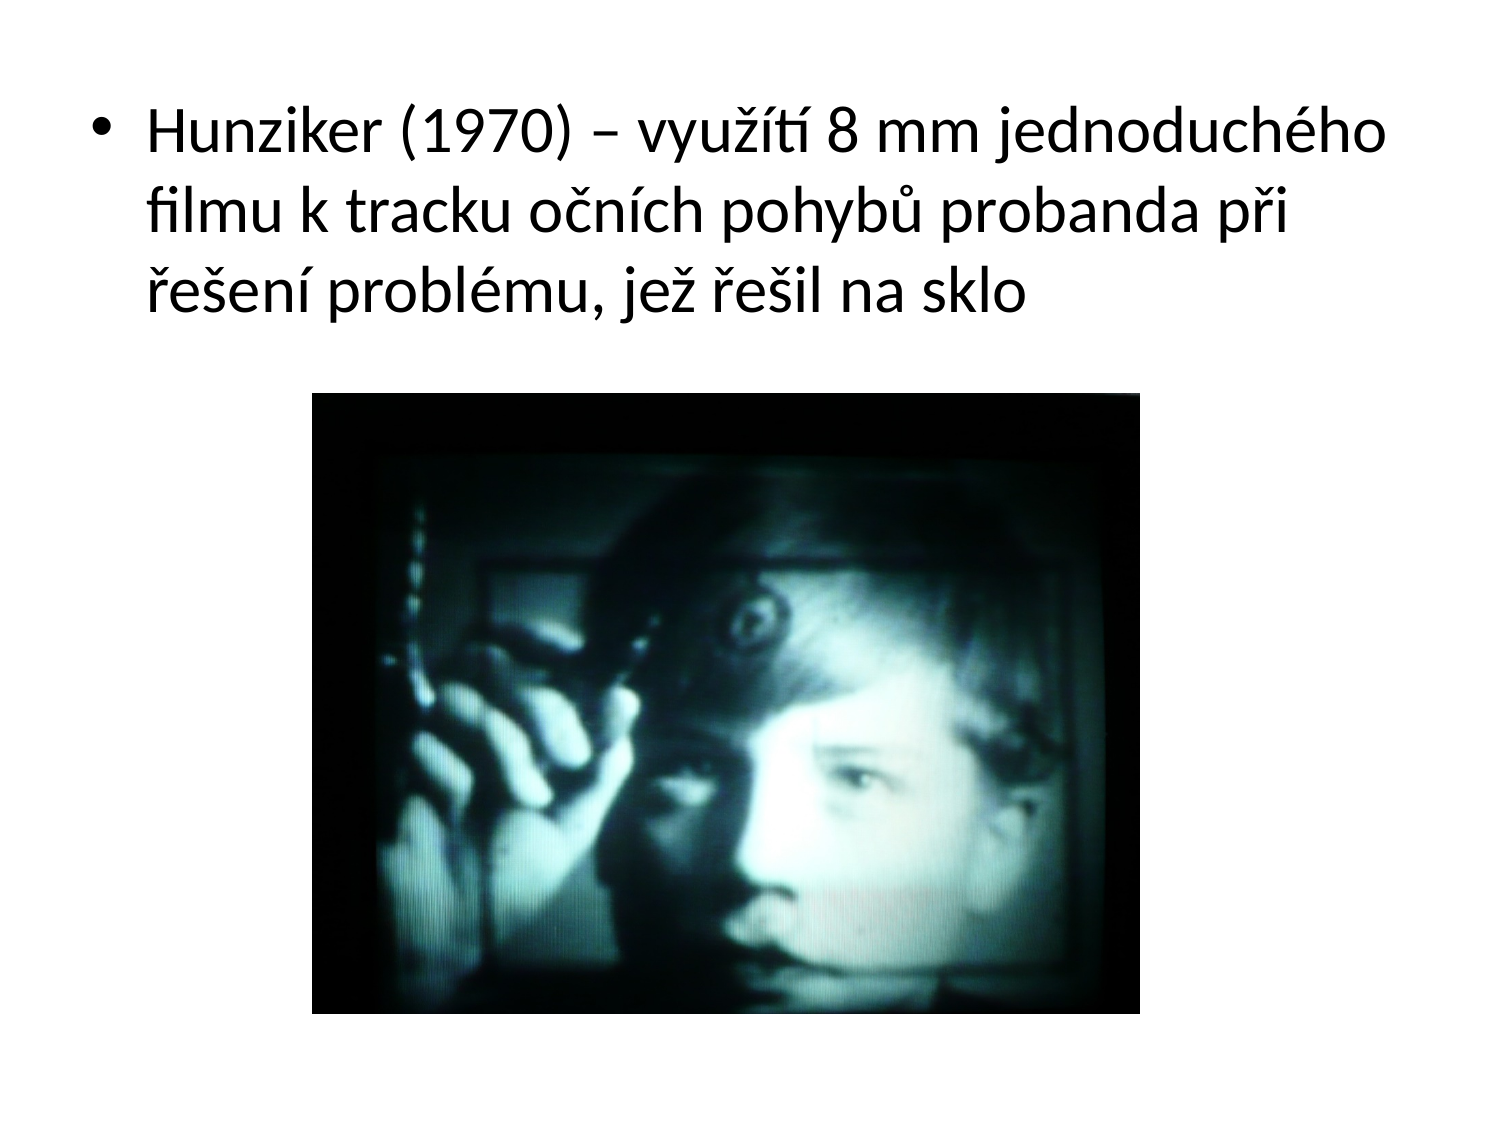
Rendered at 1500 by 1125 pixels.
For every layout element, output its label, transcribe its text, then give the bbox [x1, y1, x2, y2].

list Hunziker (1970) – využítí 8 mm jednoduchého filmu k tracku očních pohybů probanda při řešení problému, jež řešil na sklo [75, 78, 1425, 355]
picture [312, 393, 1140, 1015]
